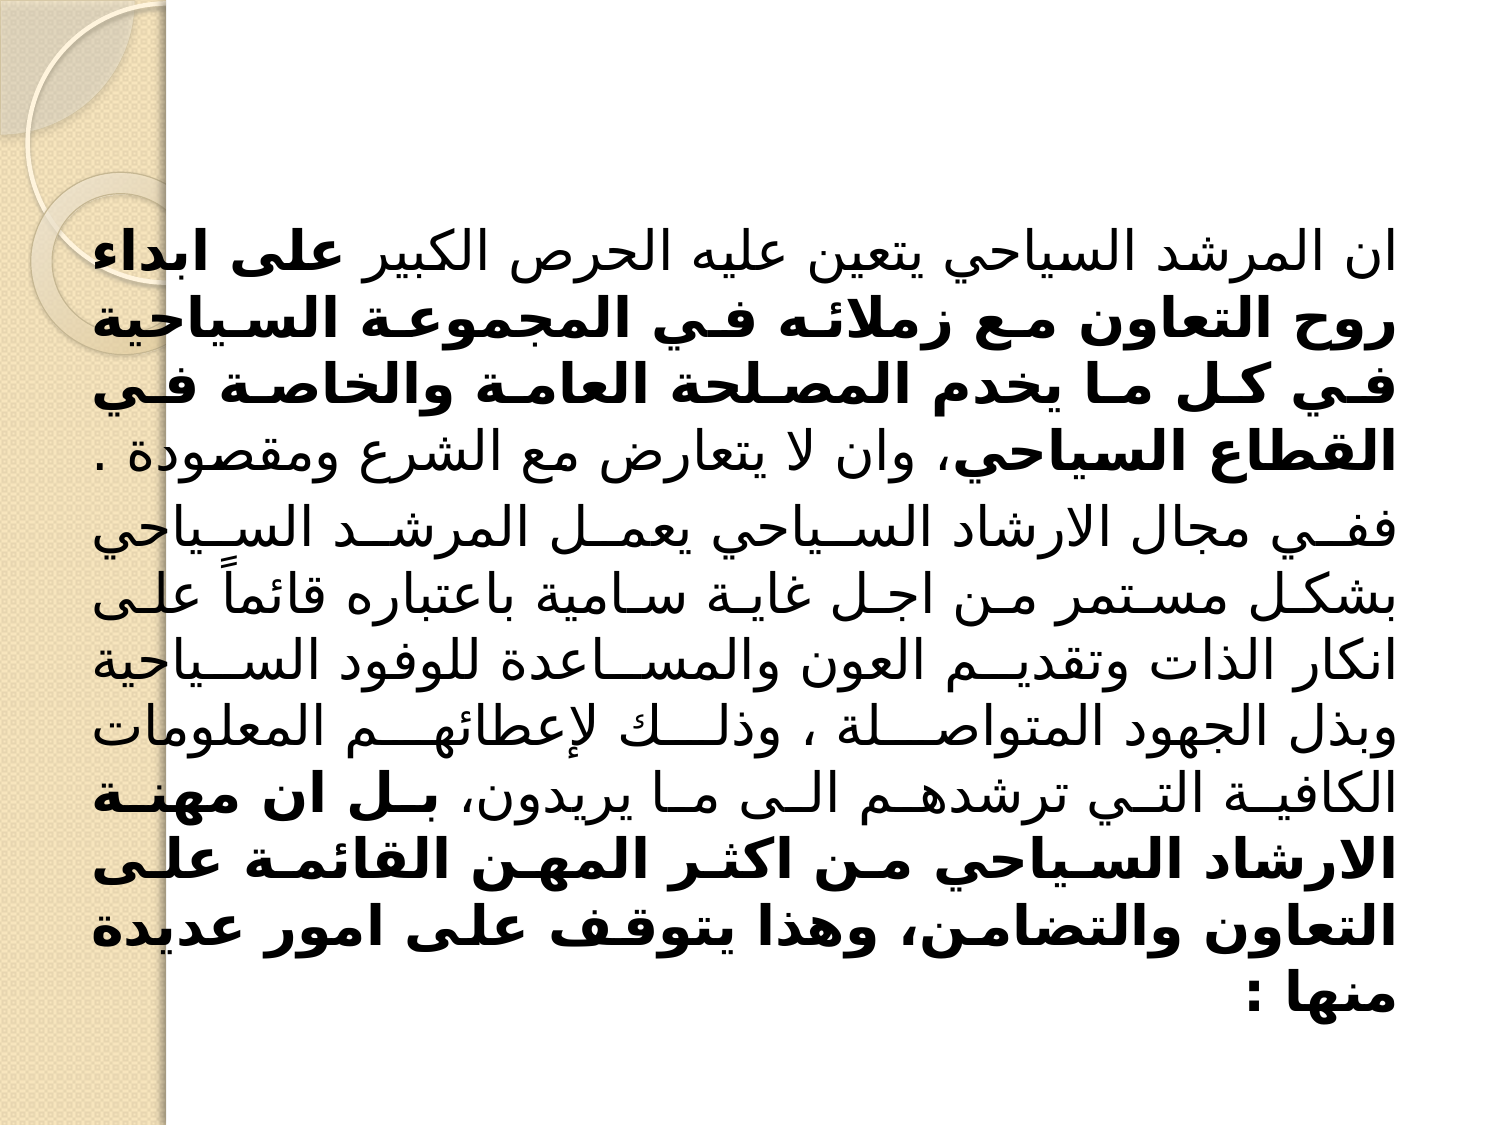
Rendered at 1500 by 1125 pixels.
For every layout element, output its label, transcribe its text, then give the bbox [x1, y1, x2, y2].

list ان المرشد السياحي يتعين عليه الحرص الكبير على ابداء روح التعاون مع زملائه في المجموعة السياحية في كل ما يخدم المصلحة العامة والخاصة في القطاع السياحي، وان لا يتعارض مع الشرع ومقصودة . ففي مجال الارشاد السياحي يعمل المرشد السياحي بشكل مستمر من اجل غاية سامية باعتباره قائماً على انكار الذات وتقديم العون والمساعدة للوفود السياحية وبذل الجهود المتواصلة ، وذلك لإعطائهم المعلومات الكافية التي ترشدهم الى ما يريدون، بل ان مهنة الارشاد السياحي من اكثر المهن القائمة على التعاون والتضامن، وهذا يتوقف على امور عديدة منها : [76, 208, 1424, 1071]
